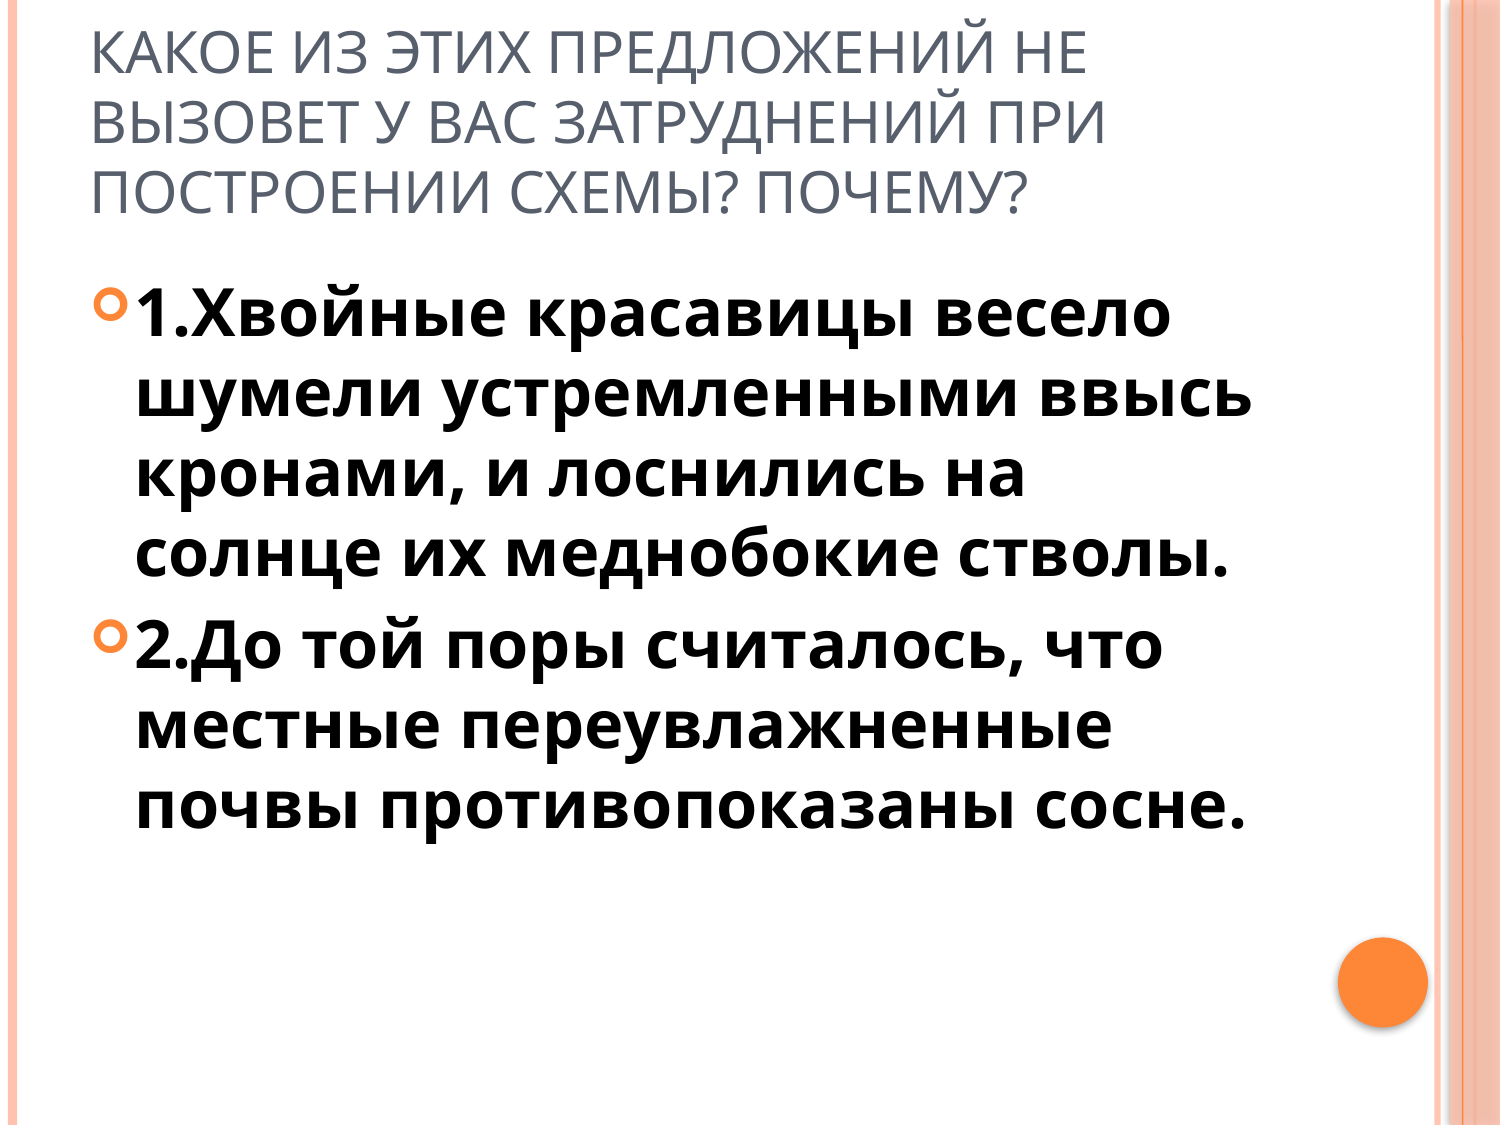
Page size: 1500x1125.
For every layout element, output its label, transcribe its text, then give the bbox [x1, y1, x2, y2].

list 1.Хвойные красавицы весело шумели устремленными ввысь кронами, и лоснились на солнце их меднобокие стволы. 2.До той поры считалось, что местные переувлажненные почвы противопоказаны сосне. [75, 262, 1300, 1062]
title Какое из этих предложений не вызовет у вас затруднений при построении схемы? Почему? [75, 45, 1300, 233]
